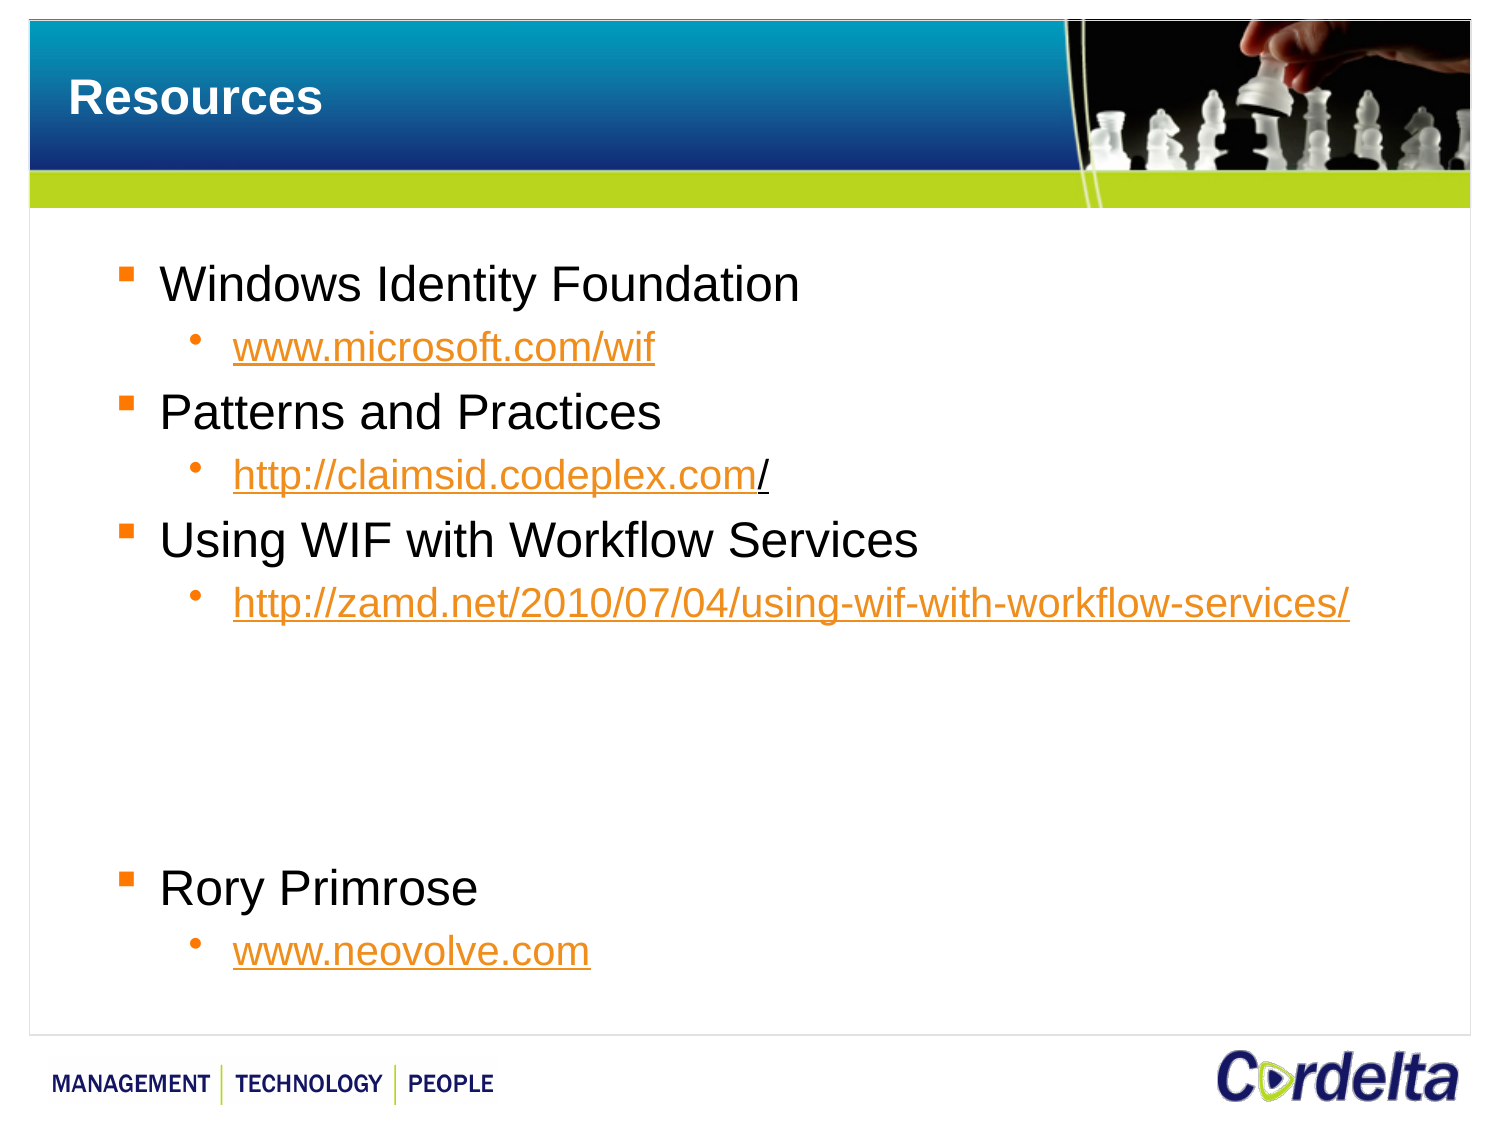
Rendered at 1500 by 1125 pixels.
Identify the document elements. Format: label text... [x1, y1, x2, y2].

picture [30, 21, 1470, 208]
title Resources [53, 57, 1010, 143]
picture [1207, 1046, 1469, 1104]
picture [28, 19, 1472, 208]
list Windows Identity Foundation www.microsoft.com/wif Patterns and Practices http://claimsid.codeplex.com/ Using WIF with Workflow Services http://zamd.net/2010/07/04/using-wif-with-workflow-services/ Rory Primrose www.neovolve.com [100, 243, 1400, 1000]
picture [48, 1055, 498, 1105]
